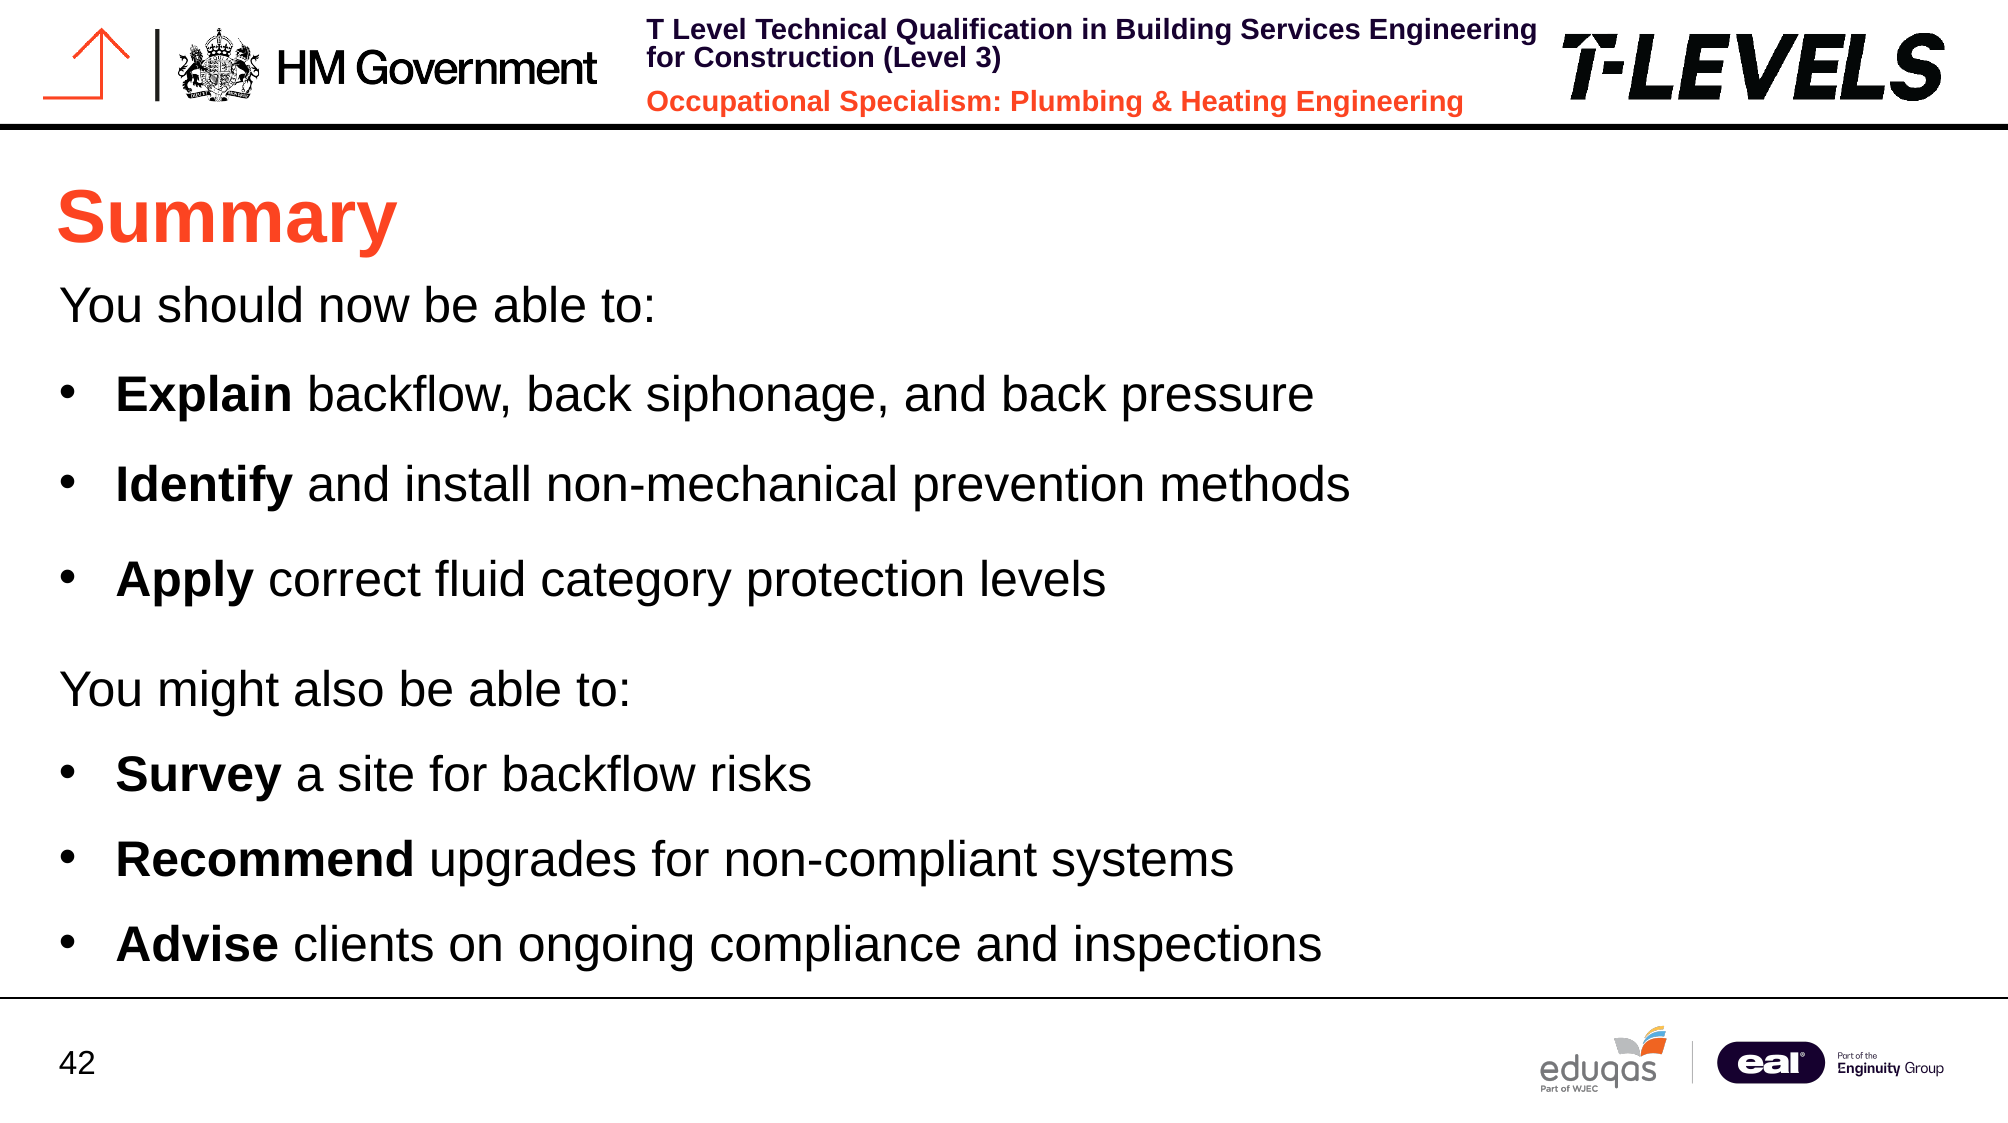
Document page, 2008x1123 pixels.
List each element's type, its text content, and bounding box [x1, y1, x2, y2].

picture [1543, 25, 1964, 108]
title Summary [41, 111, 1949, 314]
list You should now be able to: Explain backflow, back siphonage, and back pressure Identify and install non-mechanical prevention methods Apply correct fluid category protection levels You might also be able to: Survey a site for backflow risks Recommend upgrades for non-compliant systems Advise clients on ongoing compliance and inspections [59, 272, 1949, 975]
picture [1535, 1021, 1949, 1097]
picture [38, 27, 136, 100]
picture [155, 28, 597, 102]
